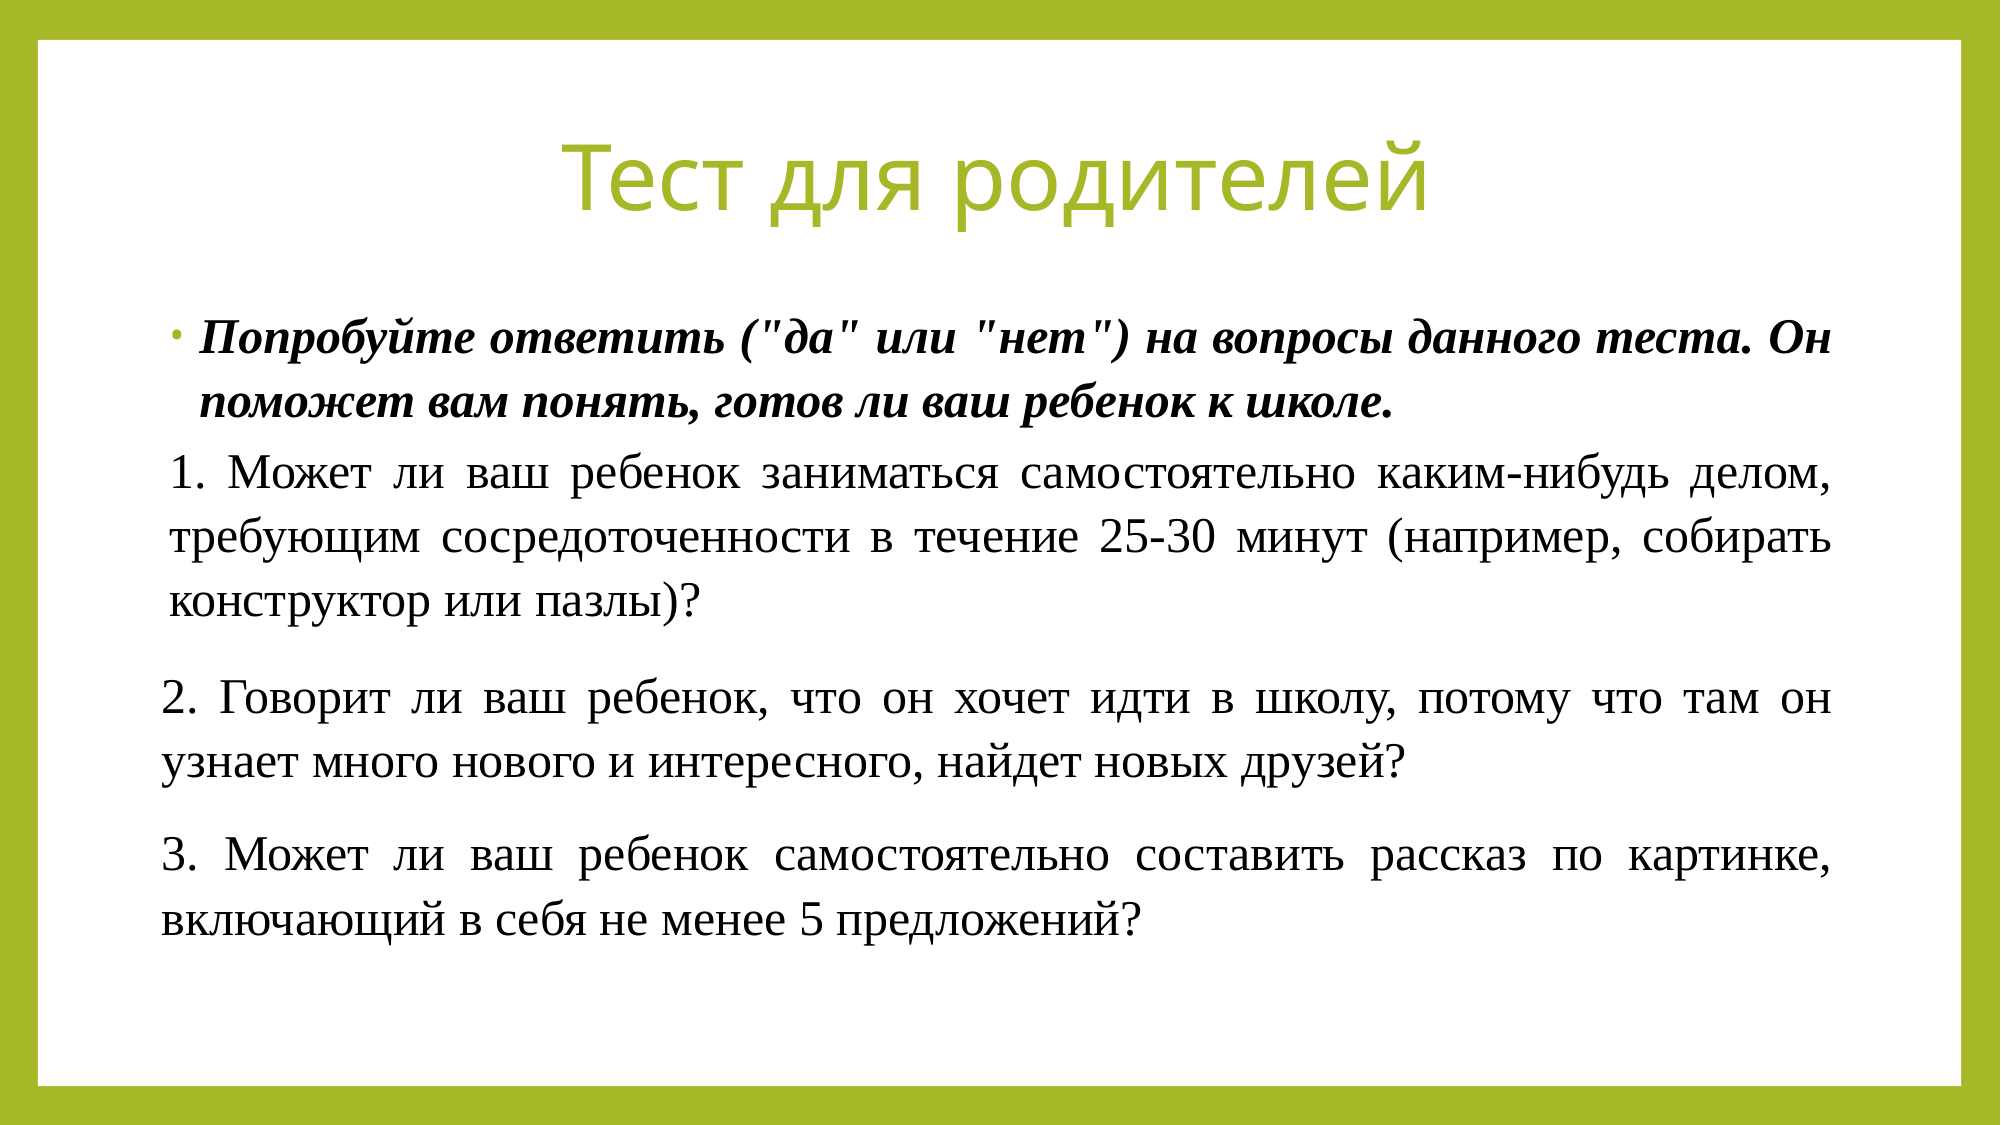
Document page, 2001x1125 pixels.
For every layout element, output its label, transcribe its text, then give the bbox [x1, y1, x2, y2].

list Попробуйте ответить ("да" или "нет") на вопросы данного теста. Он поможет вам понять, готов ли ваш ребенок к школе. 1. Может ли ваш ребенок заниматься самостоятельно каким-нибудь делом, требующим сосредоточенности в течение 25-30 минут (например, собирать конструктор или пазлы)? 2. Говорит ли ваш ребенок, что он хочет идти в школу, потому что там он узнает много нового и интересного, найдет новых друзей? 3. Может ли ваш ребенок самостоятельно составить рассказ по картинке, включающий в себя не менее 5 предложений? [146, 292, 1849, 1055]
title Тест для родителей [187, 69, 1808, 292]
